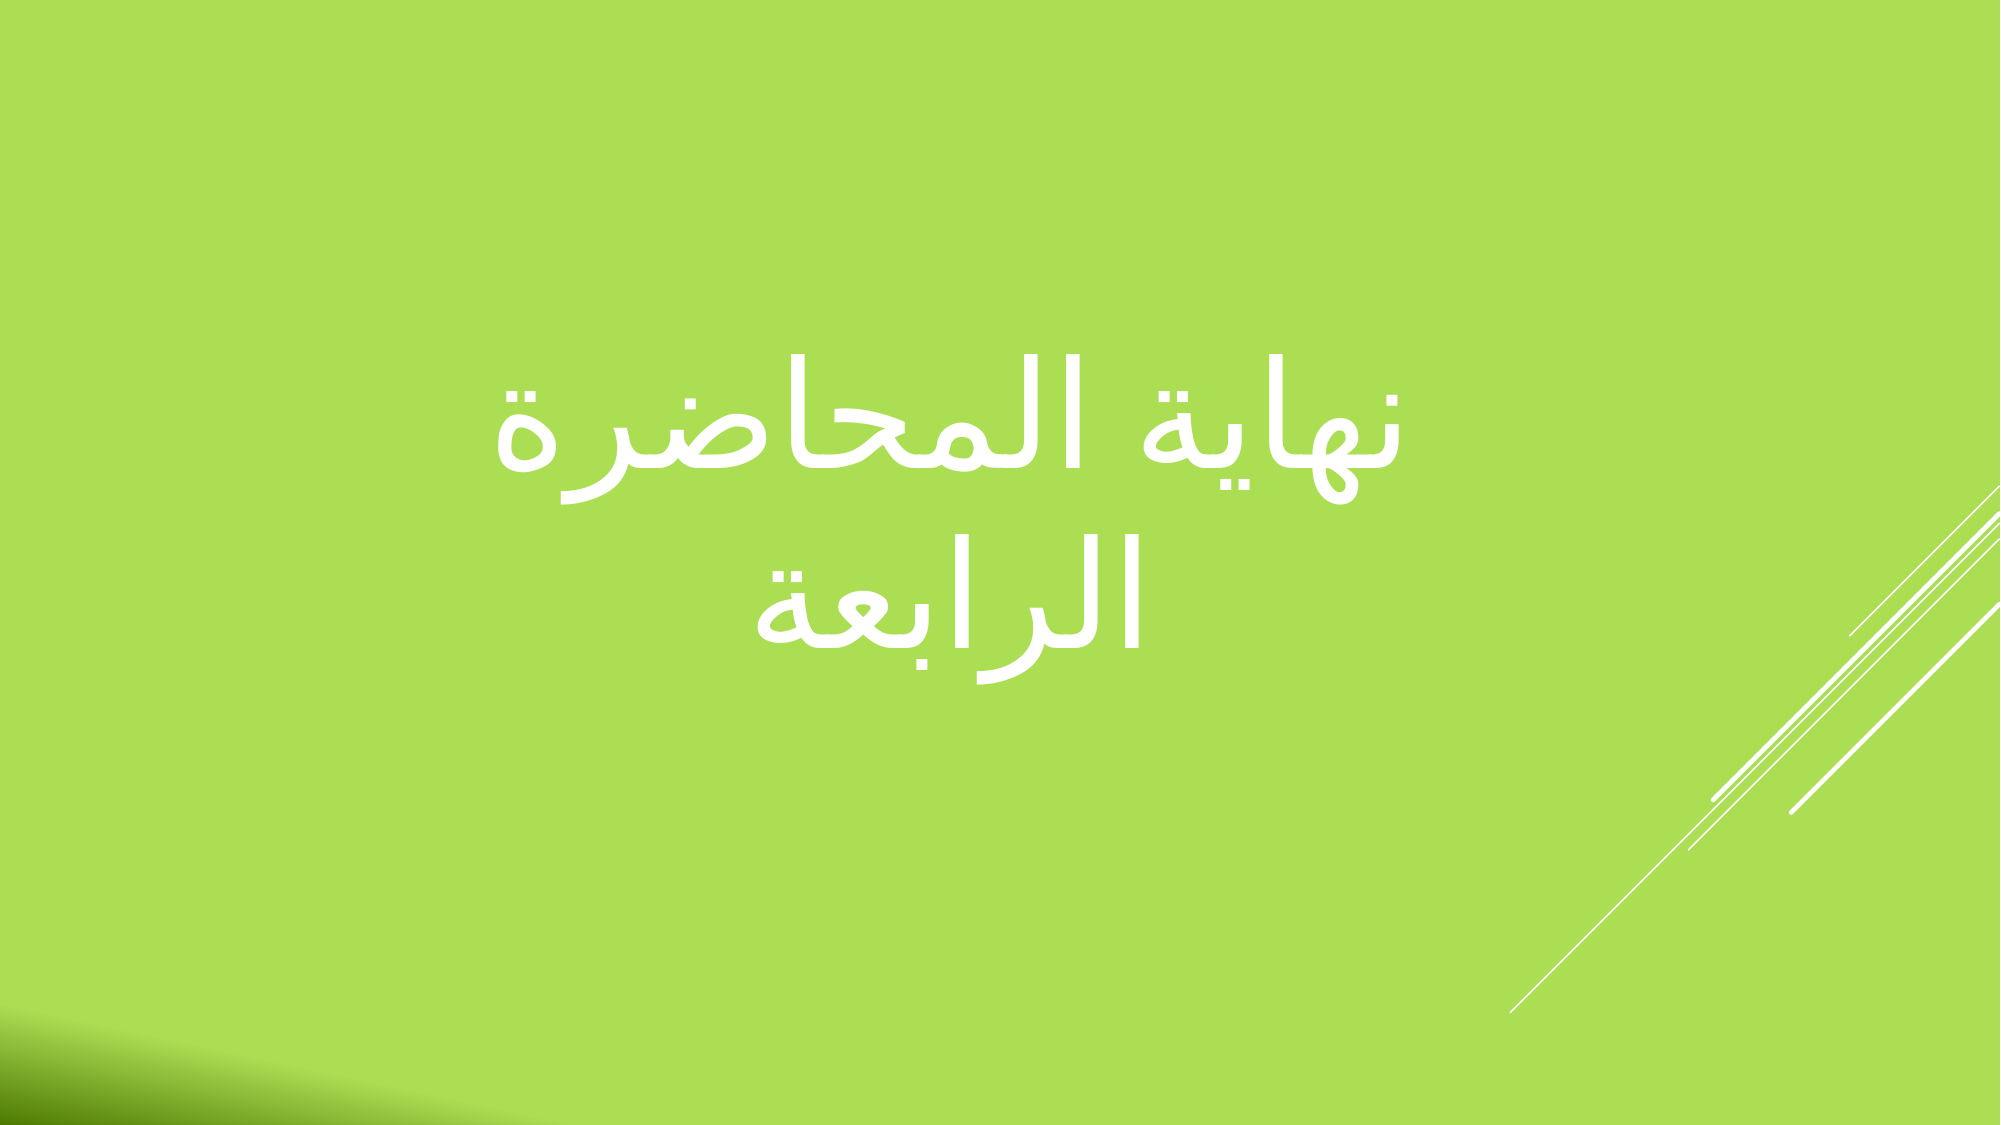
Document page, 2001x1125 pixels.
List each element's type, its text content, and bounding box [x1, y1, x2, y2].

list نهاية المحاضرة الرابعة [250, 202, 1651, 796]
